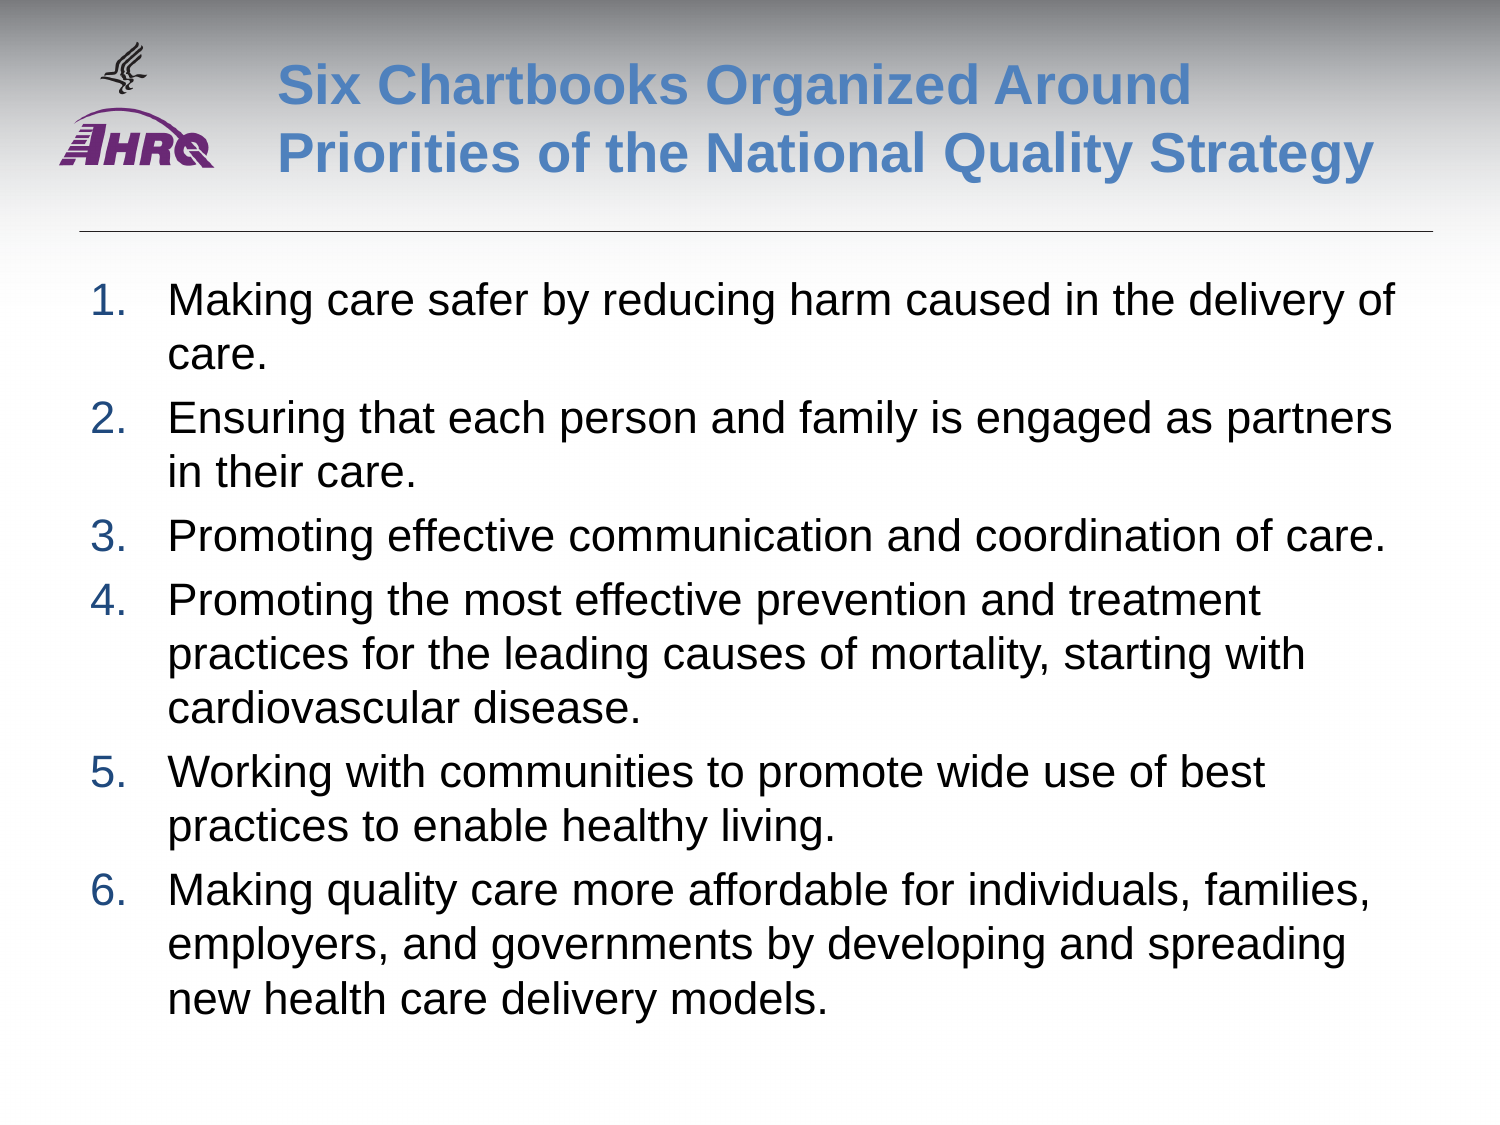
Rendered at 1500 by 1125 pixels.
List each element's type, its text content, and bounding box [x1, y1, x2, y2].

title Six Chartbooks Organized Around Priorities of the National Quality Strategy [262, 45, 1425, 188]
picture [0, 0, 1500, 1125]
list Making care safer by reducing harm caused in the delivery of care. Ensuring that each person and family is engaged as partners in their care. Promoting effective communication and coordination of care. Promoting the most effective prevention and treatment practices for the leading causes of mortality, starting with cardiovascular disease. Working with communities to promote wide use of best practices to enable healthy living. Making quality care more affordable for individuals, families, employers, and governments by developing and spreading new health care delivery models. [75, 262, 1425, 1050]
